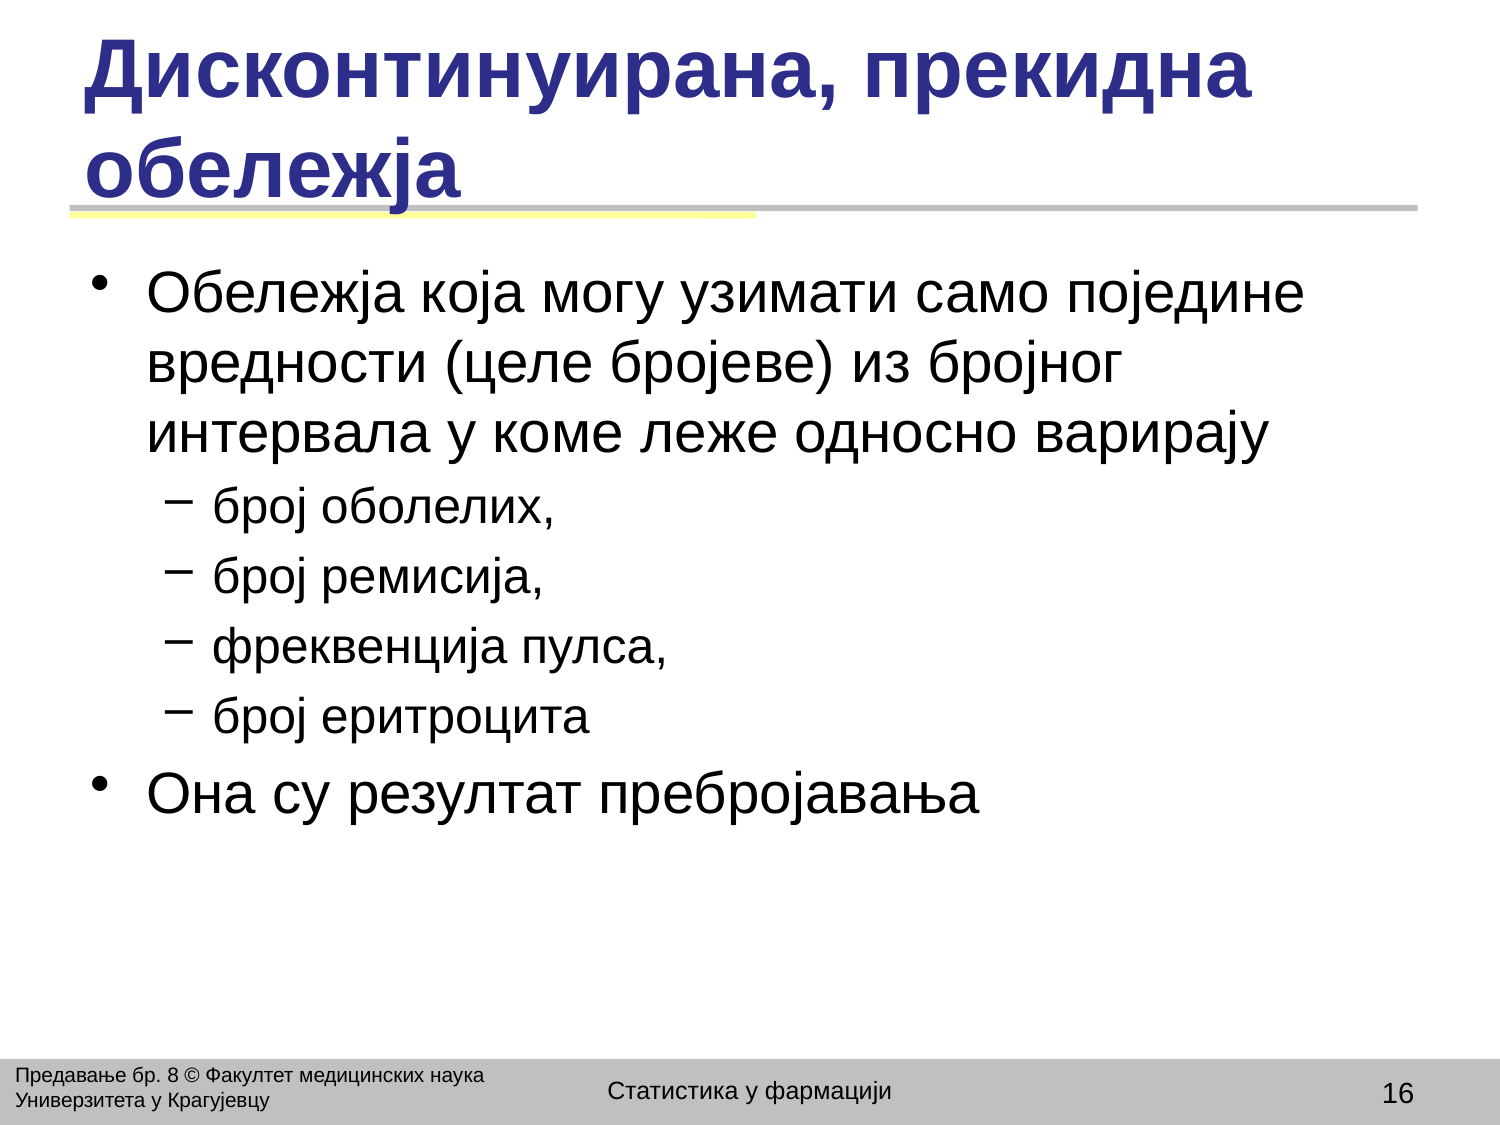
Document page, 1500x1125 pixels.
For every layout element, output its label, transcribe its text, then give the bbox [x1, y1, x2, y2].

list Обележја која могу узимати само поједине вредности (целе бројеве) из бројног интервала у коме леже односно варирају број оболелих, број ремисија, фреквенција пулса, број еритроцита Она су резултат пребројавања [74, 246, 1426, 1023]
slide_number 16 [1079, 1066, 1430, 1125]
footer Статистика у фармацији [512, 1066, 988, 1125]
slide_number Предавање бр. 8 © Факултет медицинских наука Универзитета у Крагујевцу [0, 1053, 631, 1108]
title Дисконтинуирана, прекидна обележја [69, 19, 1426, 208]
